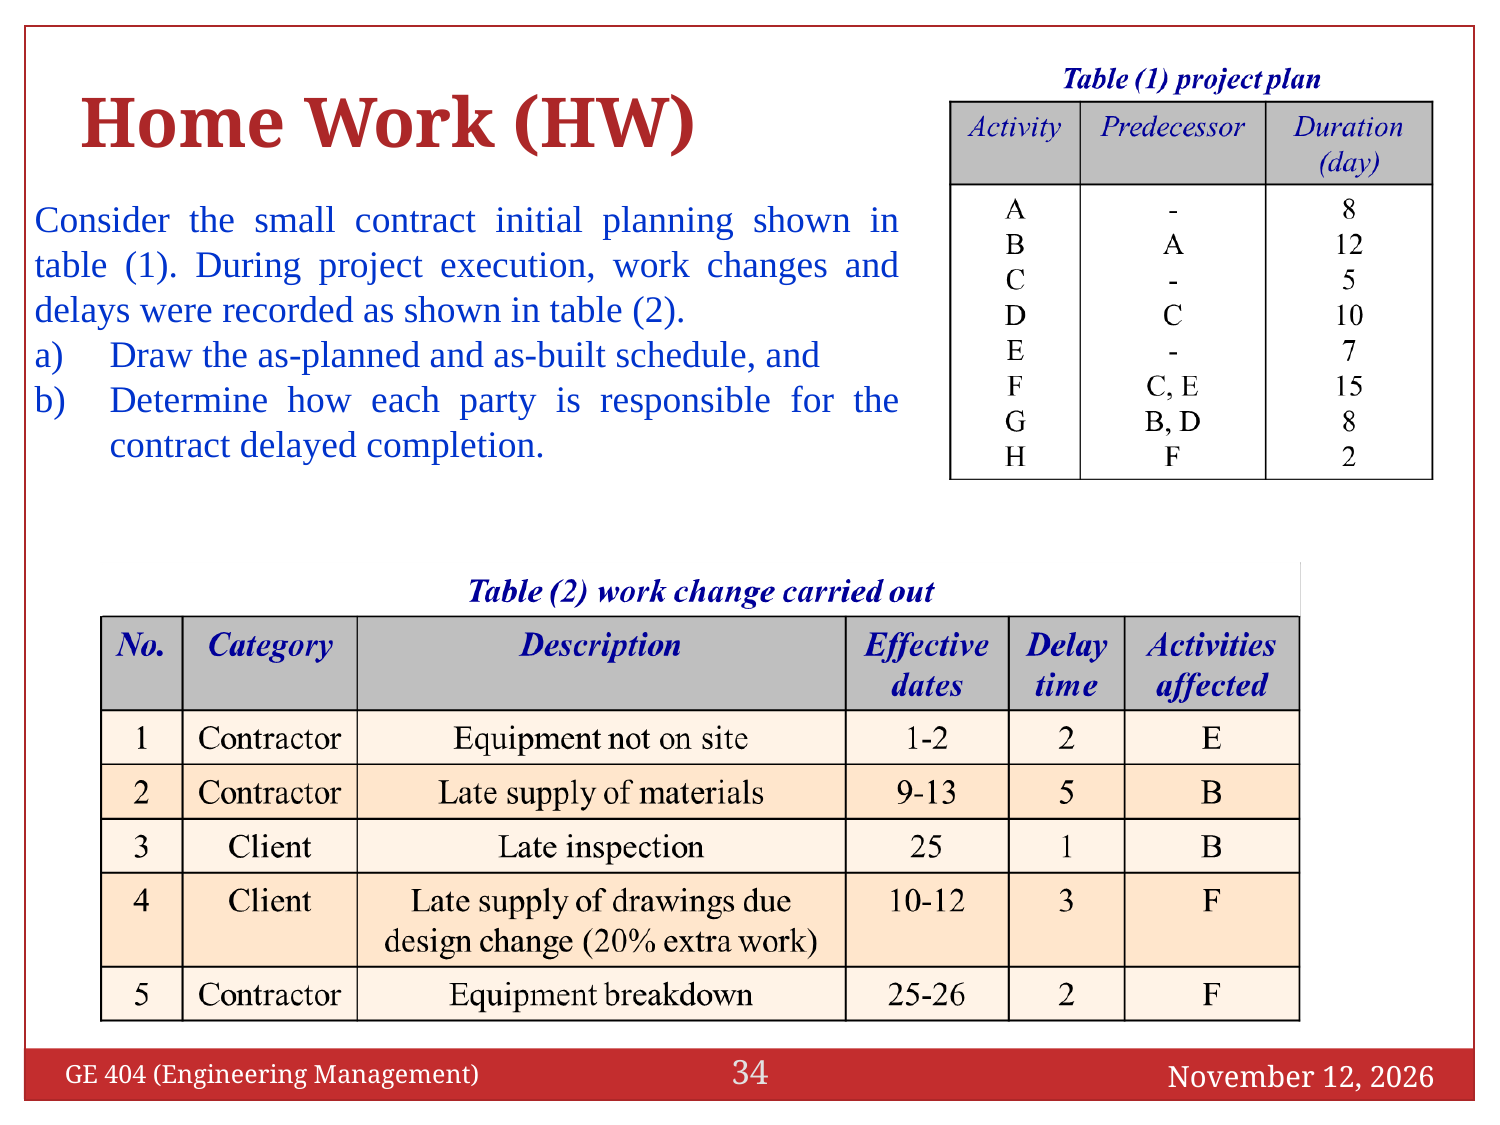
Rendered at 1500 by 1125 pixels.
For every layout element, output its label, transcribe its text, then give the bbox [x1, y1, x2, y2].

footer GE 404 (Engineering Management) [50, 1051, 638, 1112]
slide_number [950, 1050, 1450, 1111]
picture [949, 49, 1434, 491]
slide_number 34 [699, 1043, 800, 1110]
picture [99, 558, 1301, 1034]
title Home Work (HW) [44, 44, 734, 169]
text_box Consider the small contract initial planning shown in table (1). During project execution, work changes and delays were recorded as shown in table (2). Draw the as-planned and as-built schedule, and Determine how each party is responsible for the contract delayed completion. [5, 187, 916, 472]
